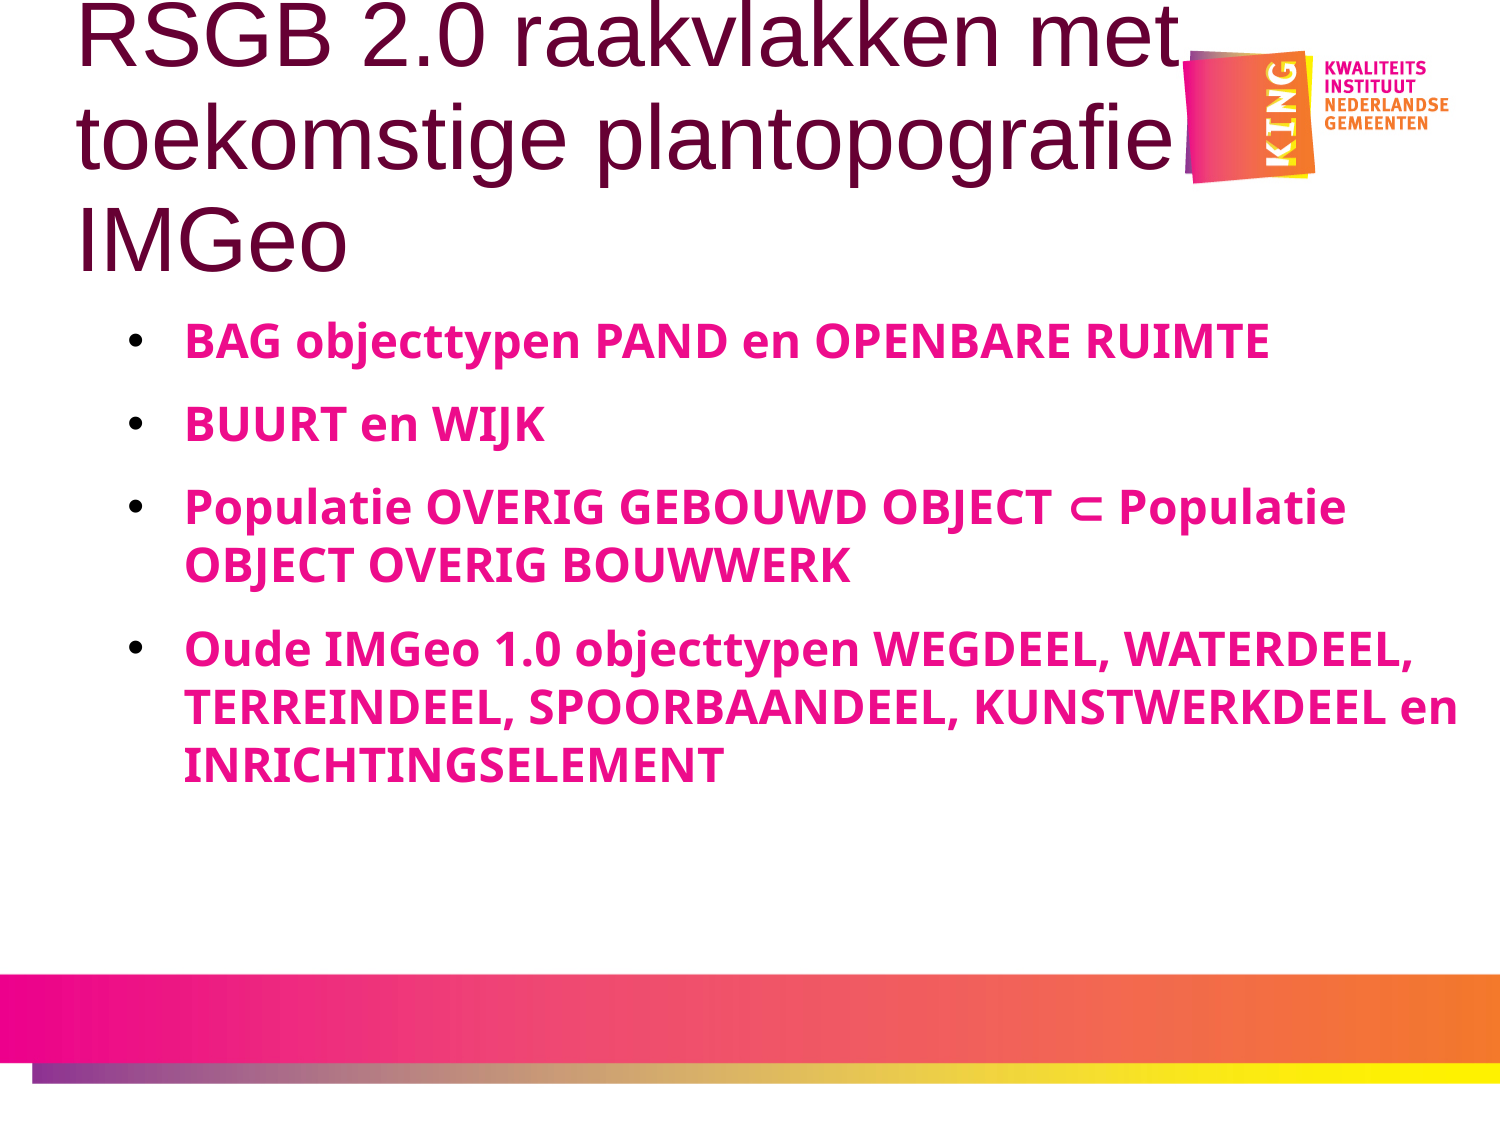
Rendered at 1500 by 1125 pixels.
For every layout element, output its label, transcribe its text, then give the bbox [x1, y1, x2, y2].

title RSGB 2.0 raakvlakken met toekomstige plantopografie IMGeo [74, 44, 1425, 233]
picture [0, 0, 1500, 1125]
list BAG objecttypen PAND en OPENBARE RUIMTE BUURT en WIJK Populatie OVERIG GEBOUWD OBJECT ⊂ Populatie OBJECT OVERIG BOUWWERK Oude IMGeo 1.0 objecttypen WEGDEEL, WATERDEEL, TERREINDEEL, SPOORBAANDEEL, KUNSTWERKDEEL en INRICHTINGSELEMENT [112, 302, 1500, 1046]
